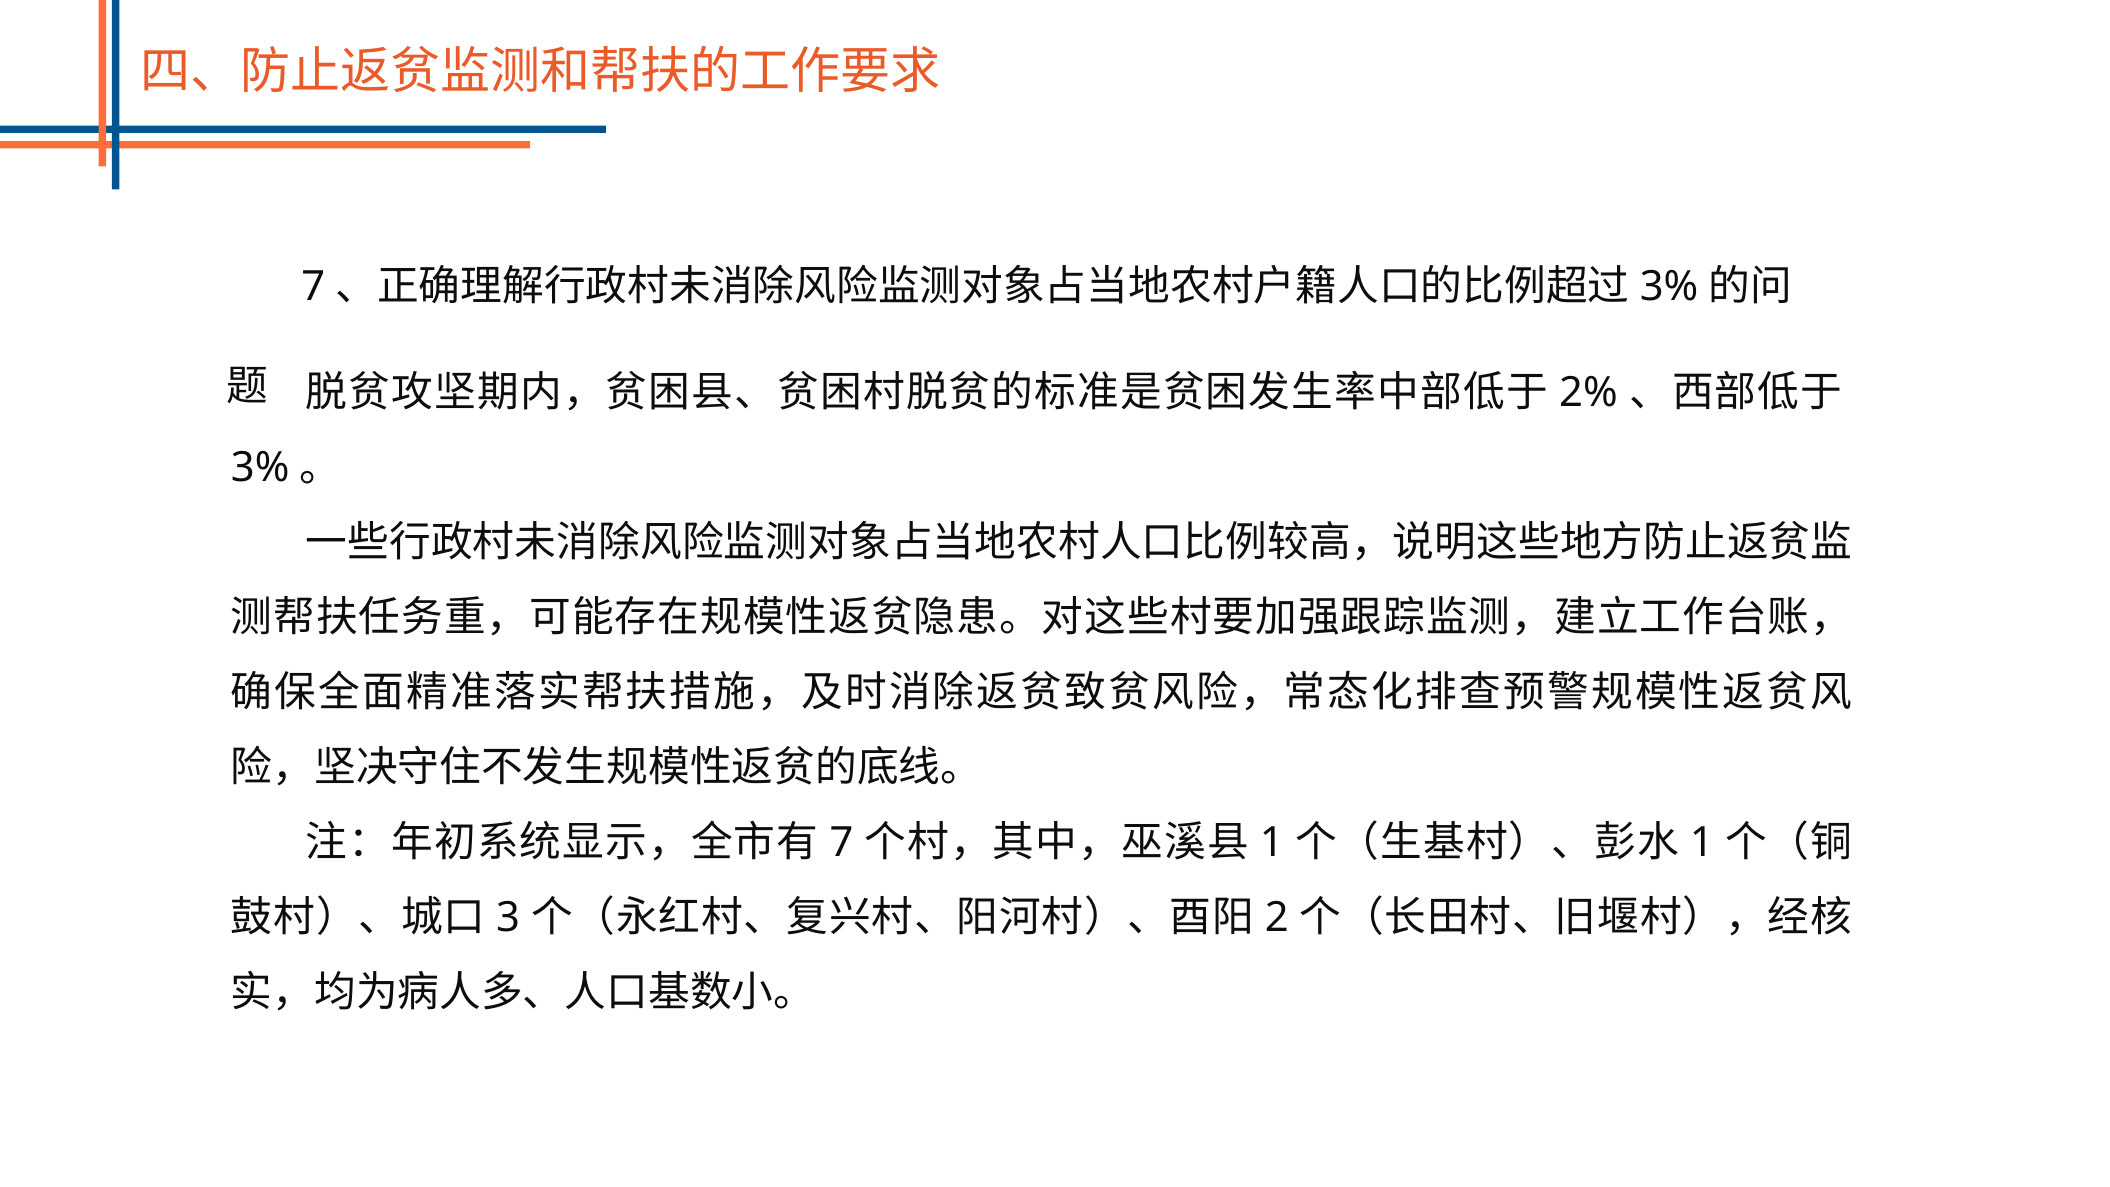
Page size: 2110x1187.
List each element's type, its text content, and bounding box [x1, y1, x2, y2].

text_box 脱贫攻坚期内，贫困县、贫困村脱贫的标准是贫困发生率中部低于2%、西部低于3%。 一些行政村未消除风险监测对象占当地农村人口比例较高，说明这些地方防止返贫监测帮扶任务重，可能存在规模性返贫隐患。对这些村要加强跟踪监测，建立工作台账，确保全面精准落实帮扶措施，及时消除返贫致贫风险，常态化排查预警规模性返贫风险，坚决守住不发生规模性返贫的底线。 注：年初系统显示，全市有7个村，其中，巫溪县1个（生基村）、彭水1个（铜鼓村）、城口3个（永红村、复兴村、阳河村）、酉阳2个（长田村、旧堰村），经核实，均为病人多、人口基数小。 [216, 332, 1867, 1023]
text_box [0, 0, 1457, 190]
text_box 7、正确理解行政村未消除风险监测对象占当地农村户籍人口的比例超过3%的问题 [211, 201, 1831, 417]
